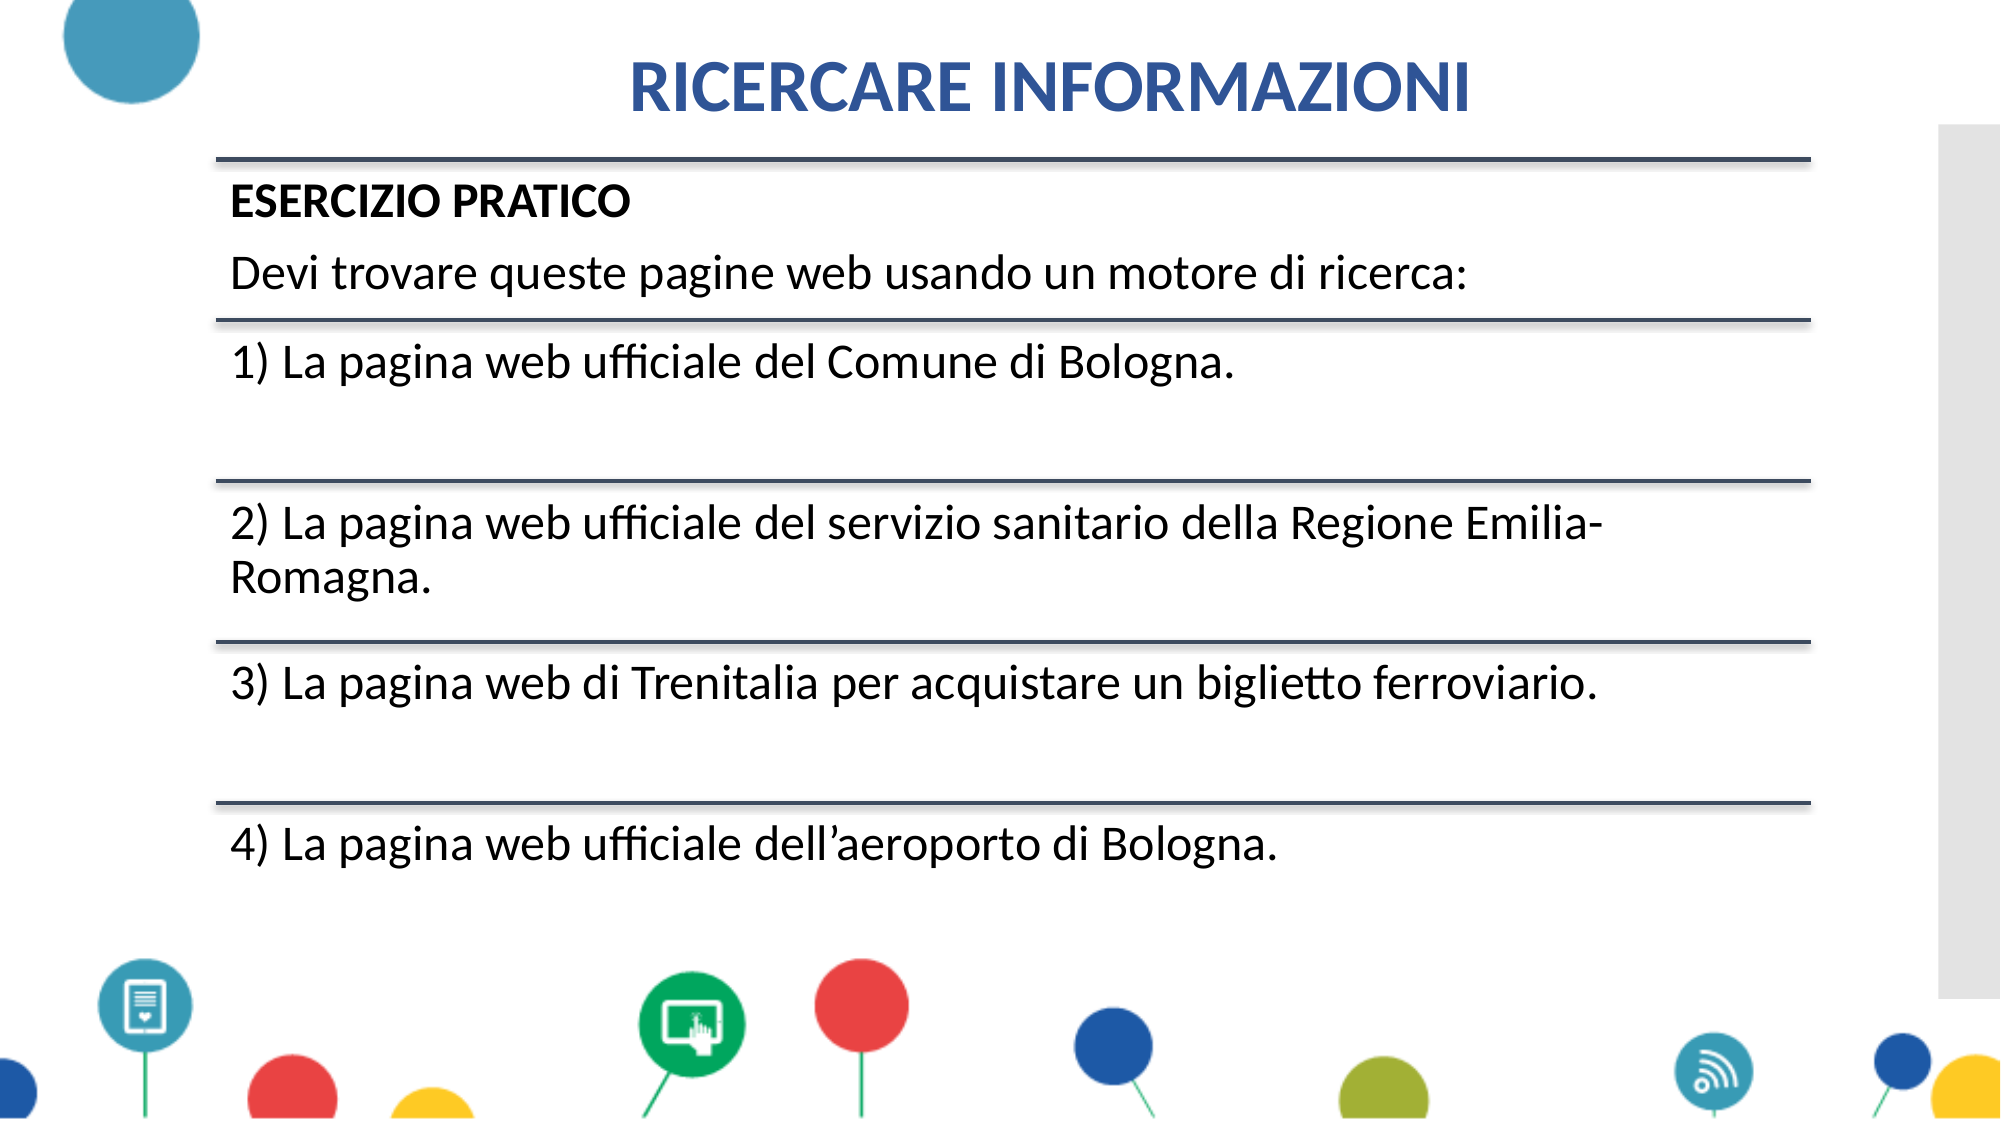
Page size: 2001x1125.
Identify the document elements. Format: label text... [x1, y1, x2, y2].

title Ricercare informazioni [131, 0, 1989, 196]
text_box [215, 159, 1812, 964]
text_box [0, 0, 2000, 1125]
text_box [1938, 124, 2000, 999]
